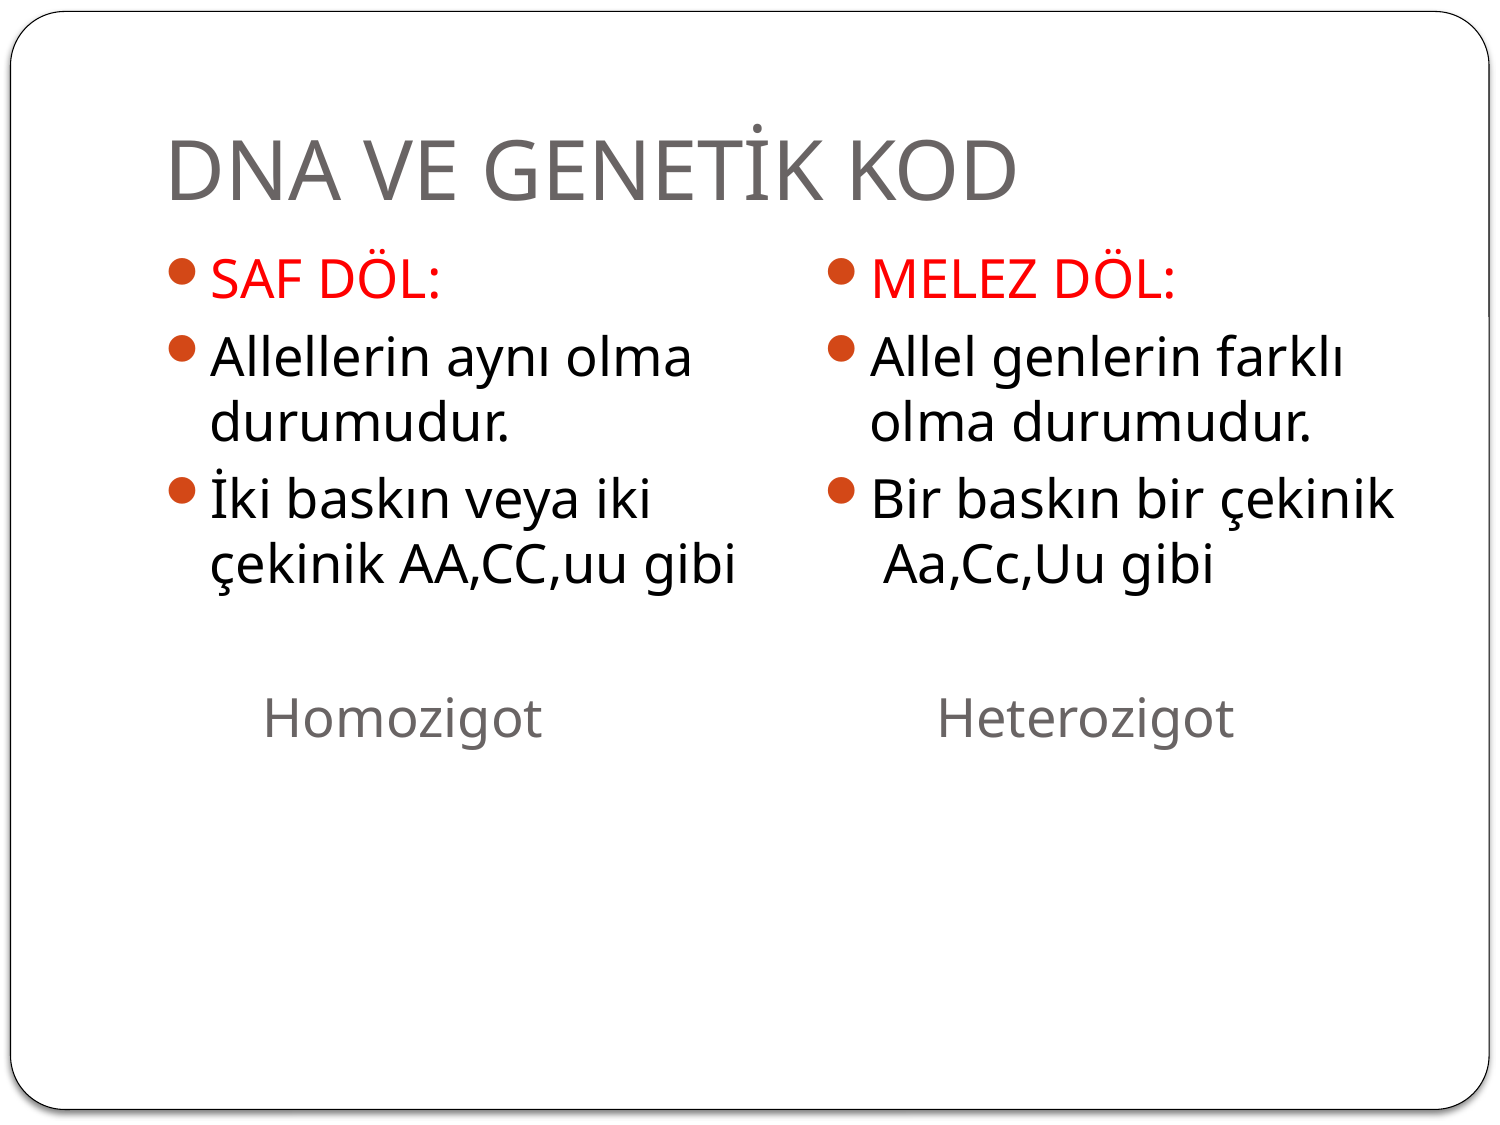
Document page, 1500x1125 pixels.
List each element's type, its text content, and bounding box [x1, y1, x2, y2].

list SAF DÖL: Allellerin aynı olma durumudur. İki baskın veya iki çekinik AA,CC,uu gibi Homozigot [150, 237, 765, 988]
list MELEZ DÖL: Allel genlerin farklı olma durumudur. Bir baskın bir çekinik Aa,Cc,Uu gibi Heterozigot [809, 237, 1425, 988]
title DNA VE GENETİK KOD [150, 45, 1425, 233]
